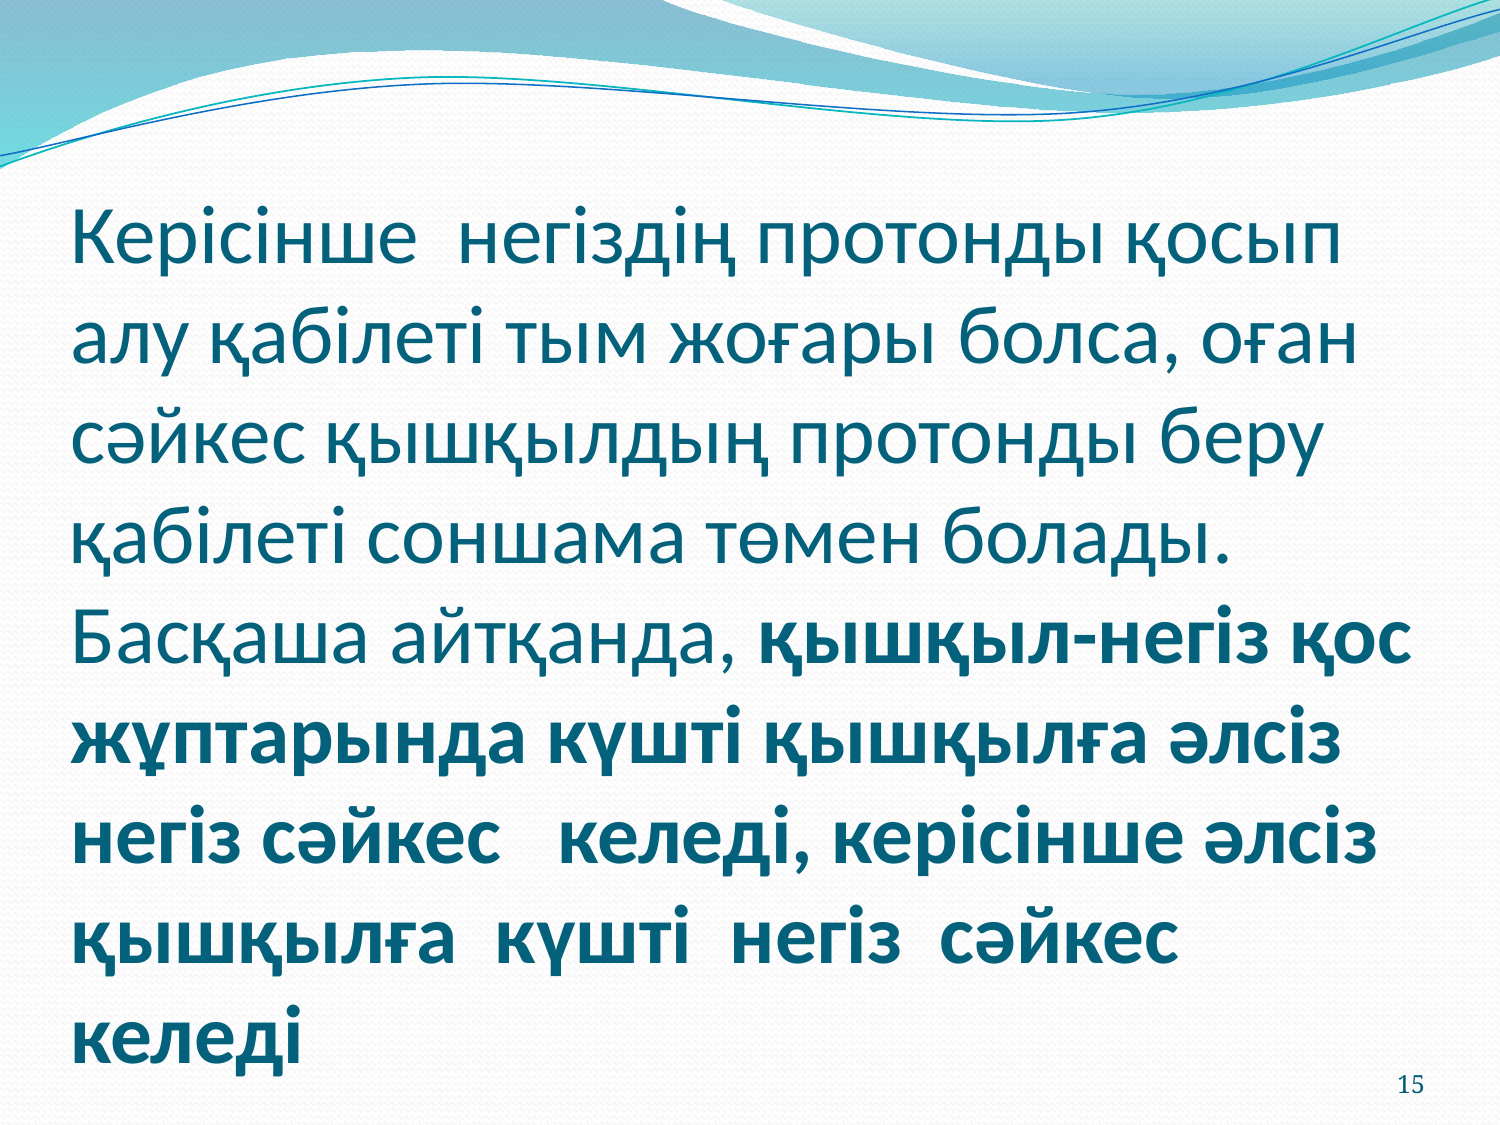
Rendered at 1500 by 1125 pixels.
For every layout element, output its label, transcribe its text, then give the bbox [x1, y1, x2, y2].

title Керісінше негіздің протонды қосып алу қабілеті тым жоғары болса, оған сәйкес қышқылдың протонды беру қабілеті соншама төмен болады. Басқаша айтқанда, қышқыл-негіз қос жұптарында күшті қышқылға әлсіз негіз сәйкес келеді, керісінше әлсіз қышқылға күшті негіз сәйкес келеді [70, 70, 1434, 1081]
slide_number 15 [1299, 1081, 1425, 1103]
